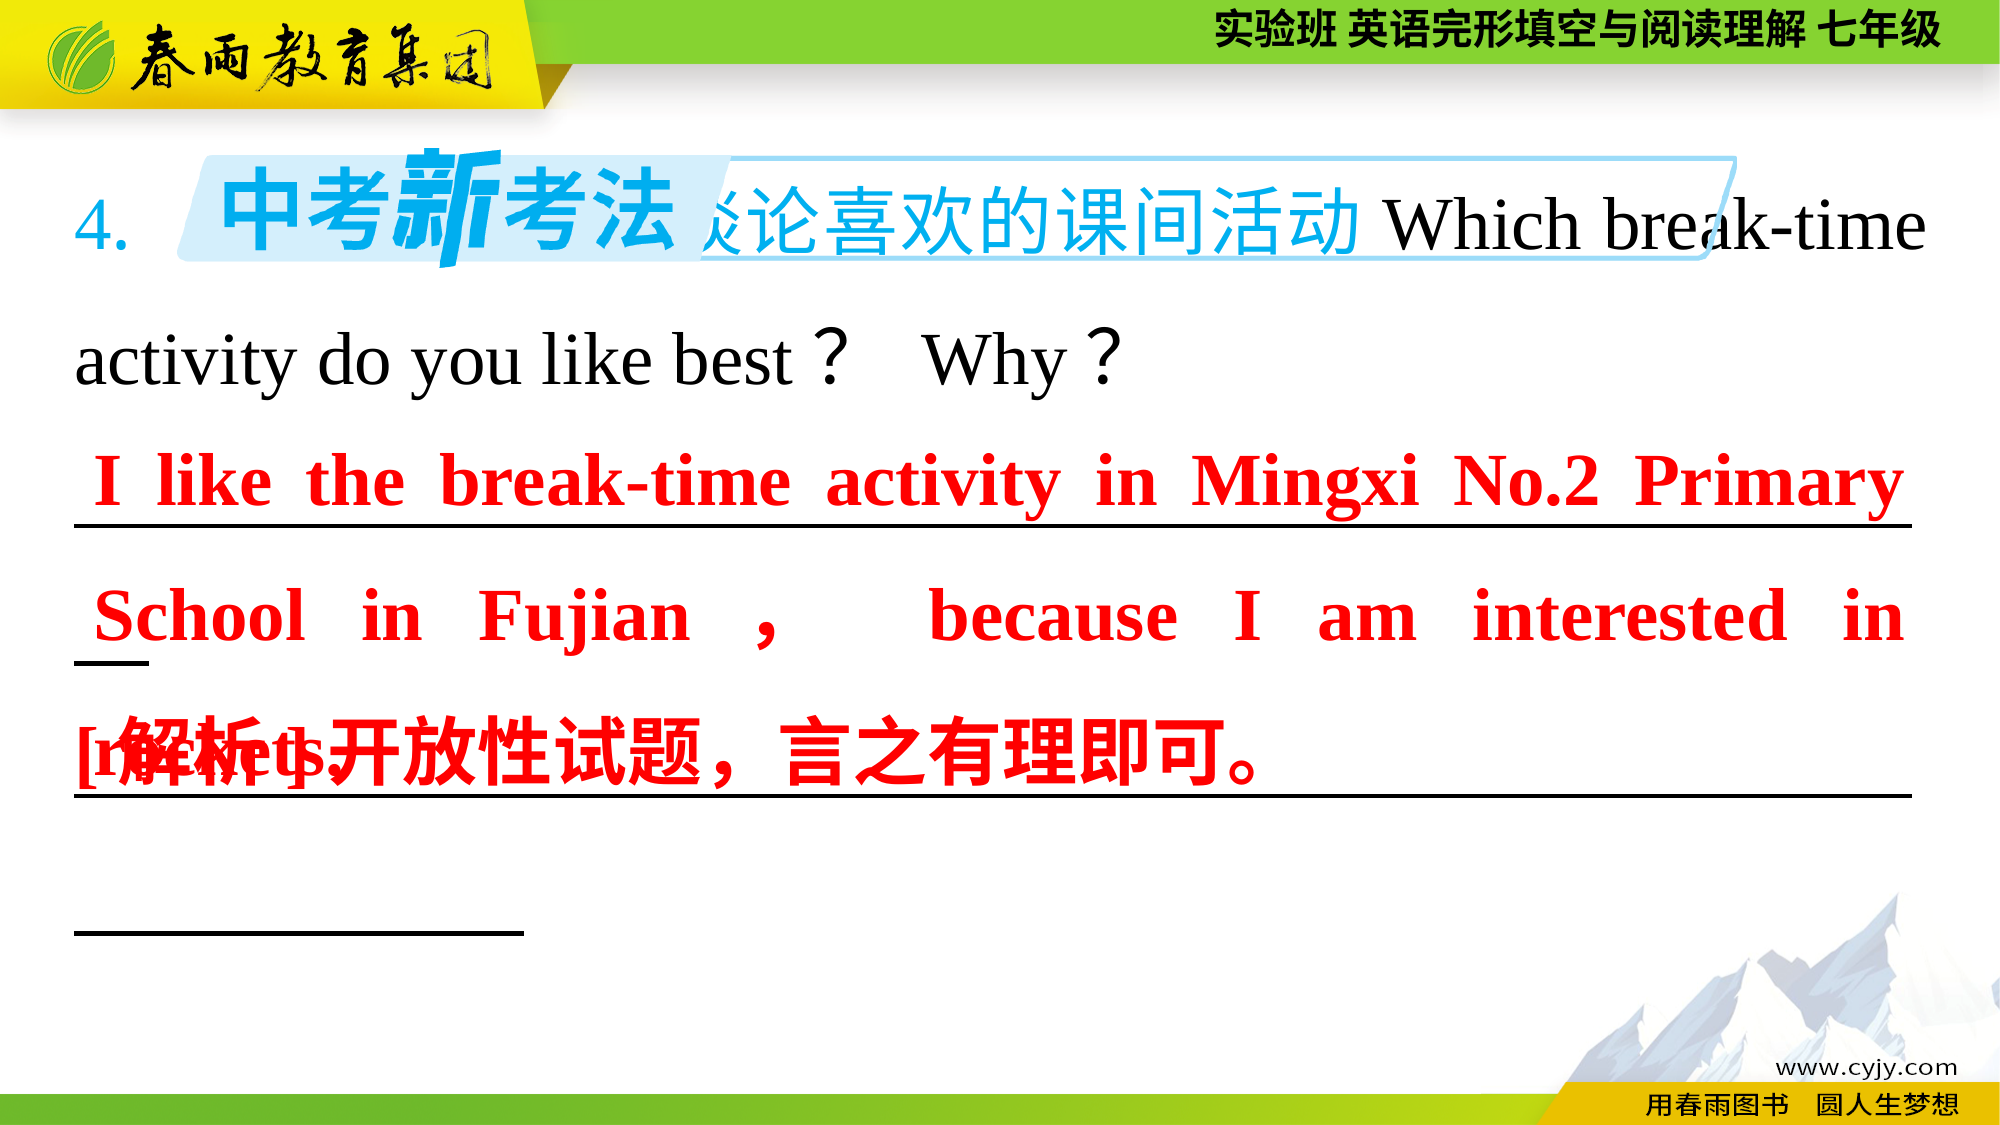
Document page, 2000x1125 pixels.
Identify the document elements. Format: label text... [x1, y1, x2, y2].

text_box I like the break-time activity in Mingxi No.2 Primary School in Fujian， because I am interested in rockets. [78, 377, 1922, 651]
text_box [解析]开放性试题，言之有理即可。 [59, 651, 1944, 802]
picture [0, 0, 2000, 1125]
list 4. 开放式谈论喜欢的课间活动Which break-time activity do you like best？ Why？ _________________________________________________ _________________________________________________ [59, 122, 1944, 651]
